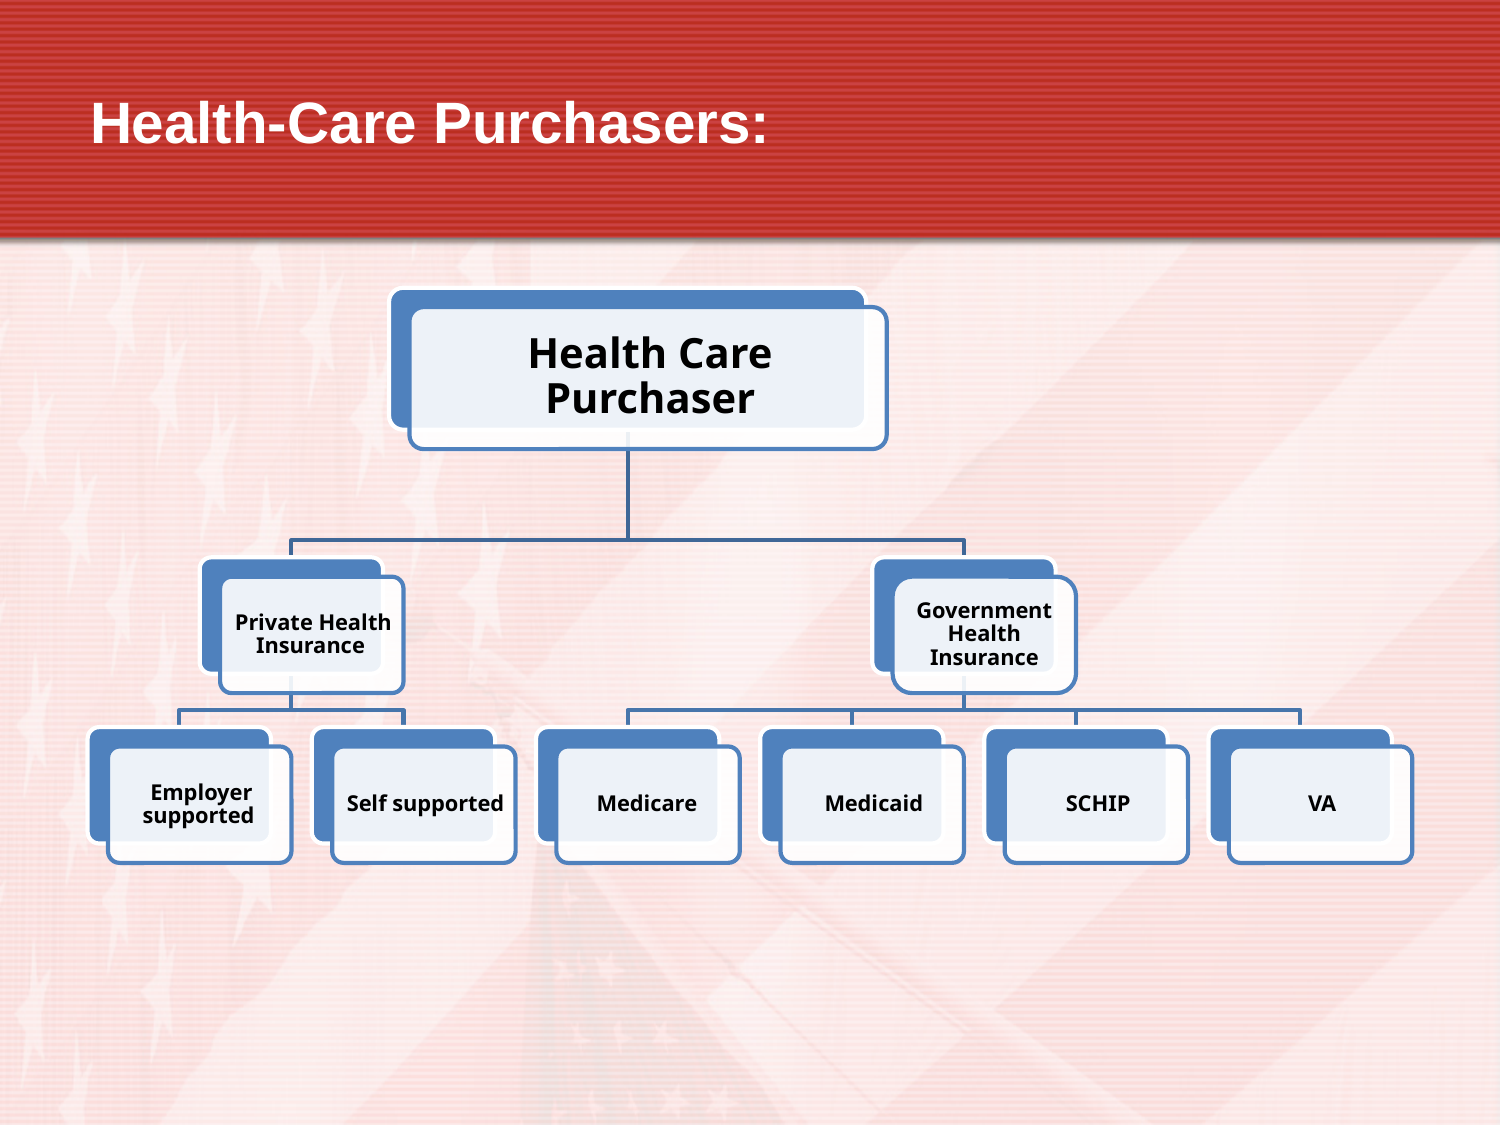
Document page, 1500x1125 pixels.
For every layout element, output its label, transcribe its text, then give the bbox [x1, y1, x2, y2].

picture [0, 0, 1500, 1125]
title Health-Care Purchasers: [75, 45, 1375, 163]
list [87, 237, 1413, 988]
